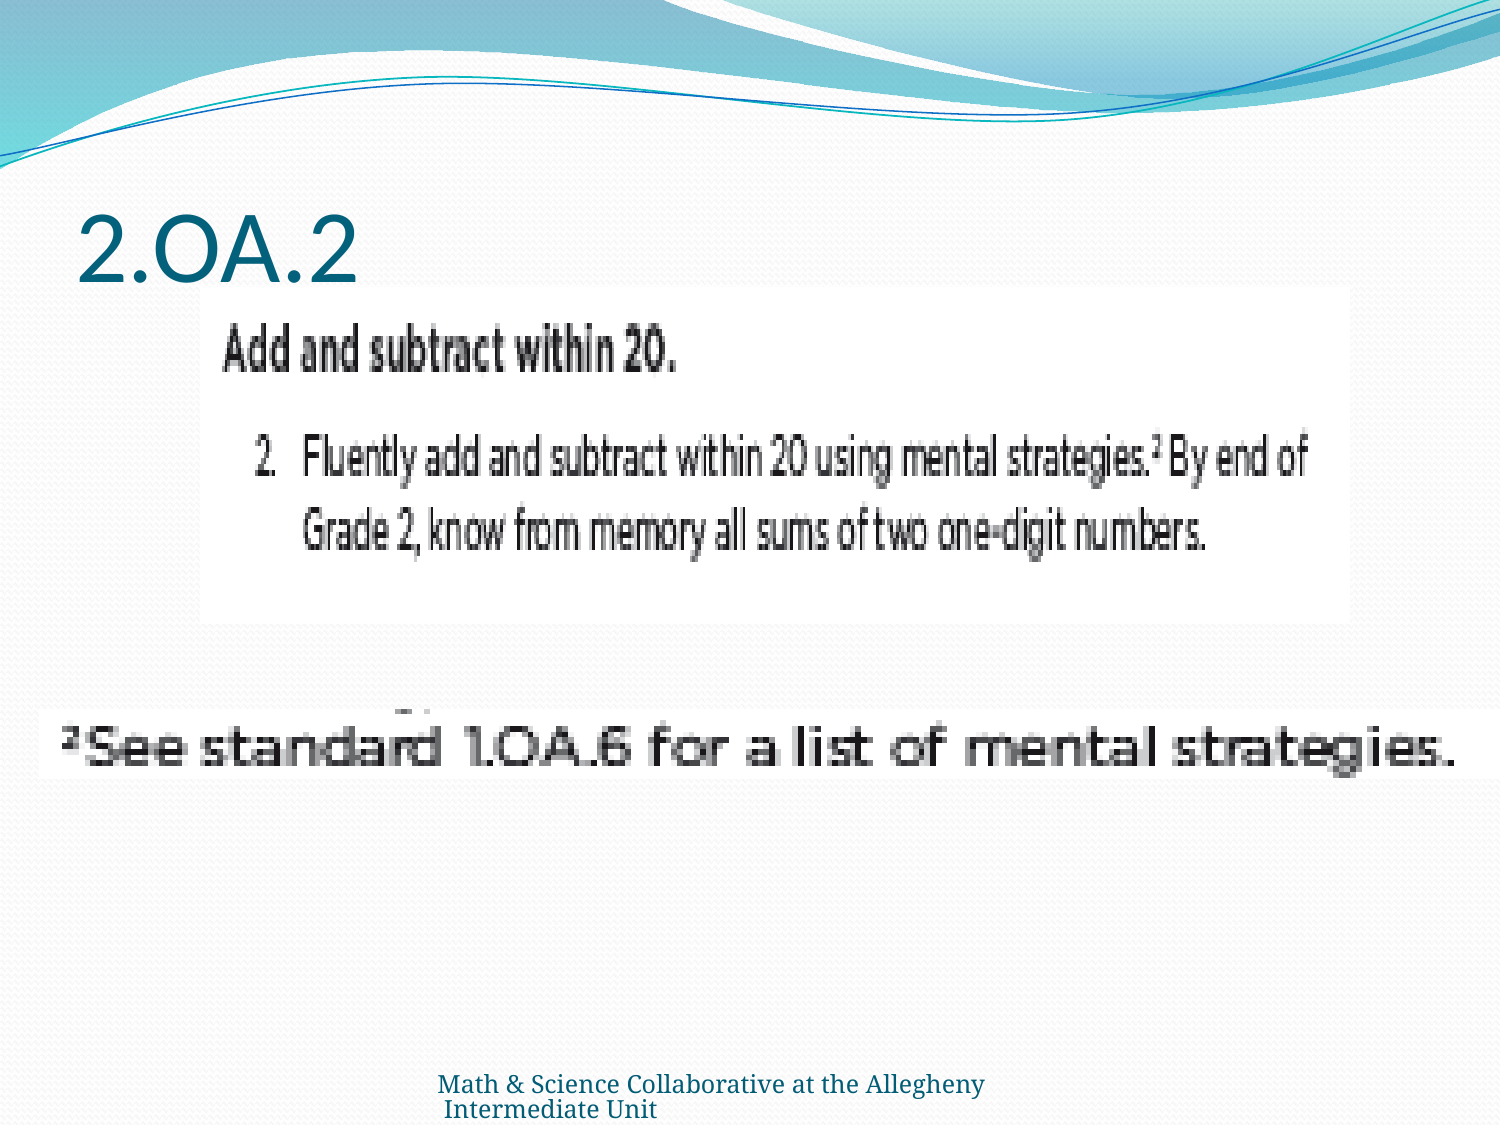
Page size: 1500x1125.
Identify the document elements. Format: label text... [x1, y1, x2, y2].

picture [38, 709, 1500, 779]
title 2.OA.2 [75, 115, 1425, 303]
footer Math & Science Collaborative at the Allegheny Intermediate Unit [437, 1042, 988, 1103]
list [199, 287, 1351, 624]
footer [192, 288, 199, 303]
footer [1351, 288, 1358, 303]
